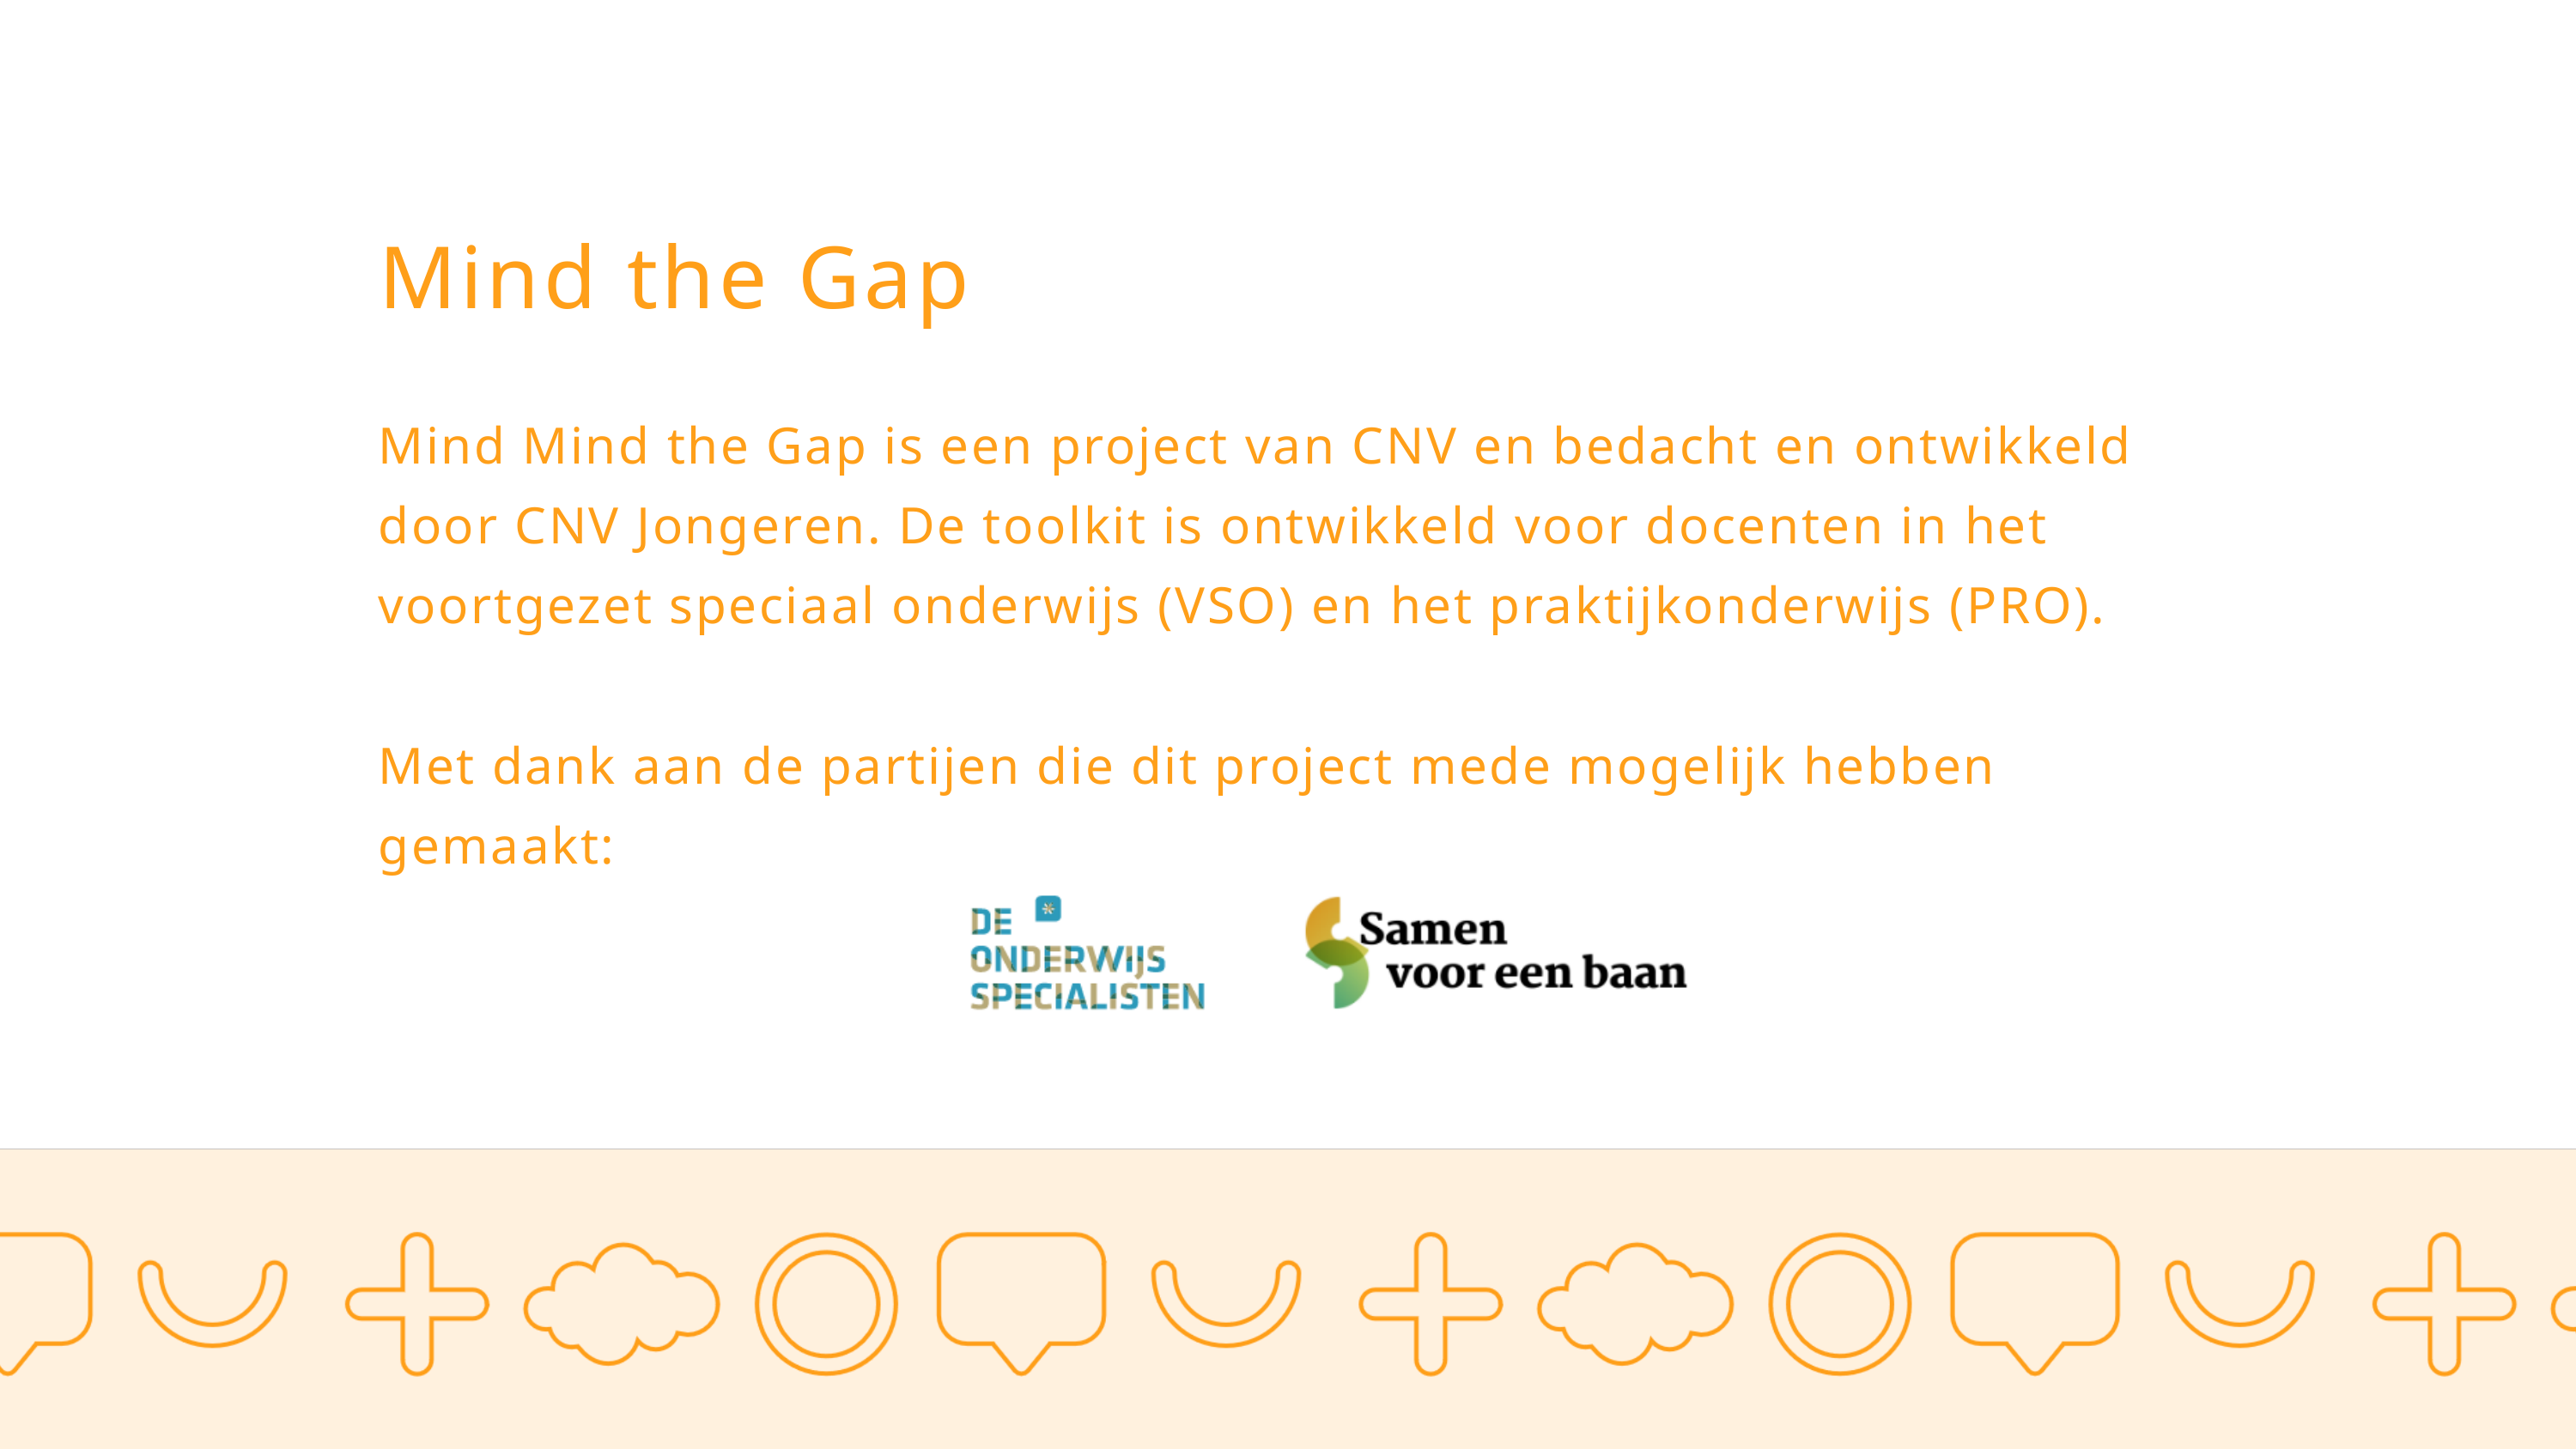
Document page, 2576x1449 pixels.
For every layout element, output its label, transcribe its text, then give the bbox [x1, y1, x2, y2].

text_box Mind Mind the Gap is een project van CNV en bedacht en ontwikkeld door CNV Jongeren. De toolkit is ontwikkeld voor docenten in het voortgezet speciaal onderwijs (VSO) en het praktijkonderwijs (PRO). Met dank aan de partijen die dit project mede mogelijk hebben gemaakt: [378, 393, 2176, 1013]
text_box [852, 843, 1724, 1098]
text_box [0, 1127, 2576, 1449]
text_box Mind the Gap [378, 205, 1024, 326]
